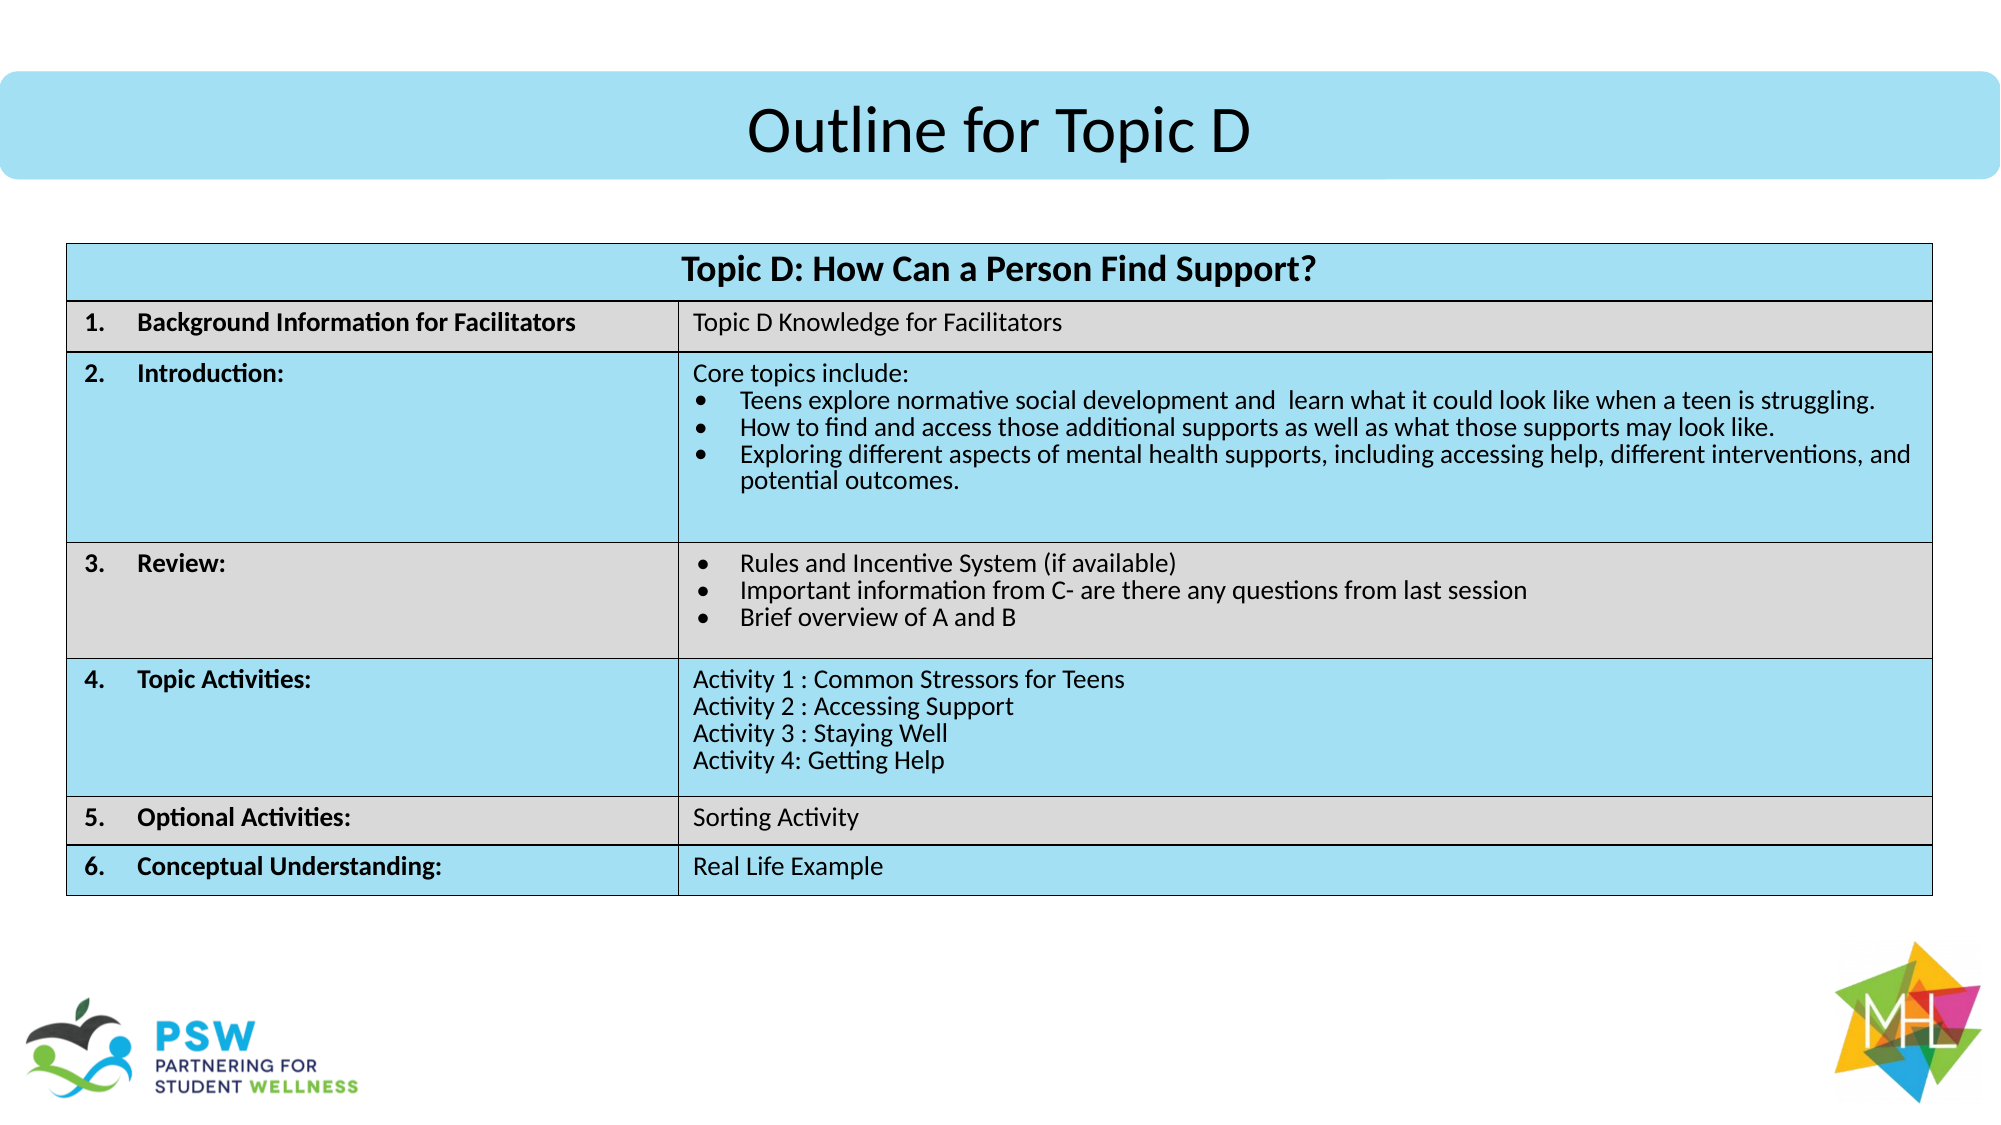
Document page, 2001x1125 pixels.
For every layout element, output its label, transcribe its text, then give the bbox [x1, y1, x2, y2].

table_cell Real Life Example [679, 846, 1932, 895]
picture [0, 0, 2001, 1125]
table_cell Topic D Knowledge for Facilitators [679, 302, 1932, 351]
table_header Topic D: How Can a Person Find Support? [67, 244, 1932, 300]
table_cell Review: [67, 543, 678, 658]
table_cell Activity 1 : Common Stressors for Teens Activity 2 : Accessing Support Activity 3 : Staying Well Activity 4: Getting Help [679, 659, 1932, 796]
text_box Outline for Topic D [0, 72, 2000, 179]
table_cell Topic Activities: [67, 659, 678, 796]
table_cell Introduction: [67, 353, 678, 542]
table_cell Core topics include: Teens explore normative social development and learn what it could look like when a teen is struggling. How to find and access those additional supports as well as what those supports may look like. Exploring different aspects of mental health supports, including accessing help, different interventions, and potential outcomes. [679, 353, 1932, 542]
table_cell Conceptual Understanding: [67, 846, 678, 895]
table_cell Optional Activities: [67, 797, 678, 844]
table_cell Background Information for Facilitators [67, 302, 678, 351]
table_cell Sorting Activity [679, 797, 1932, 844]
table_cell Rules and Incentive System (if available) Important information from C- are there any questions from last session Brief overview of A and B [679, 543, 1932, 658]
